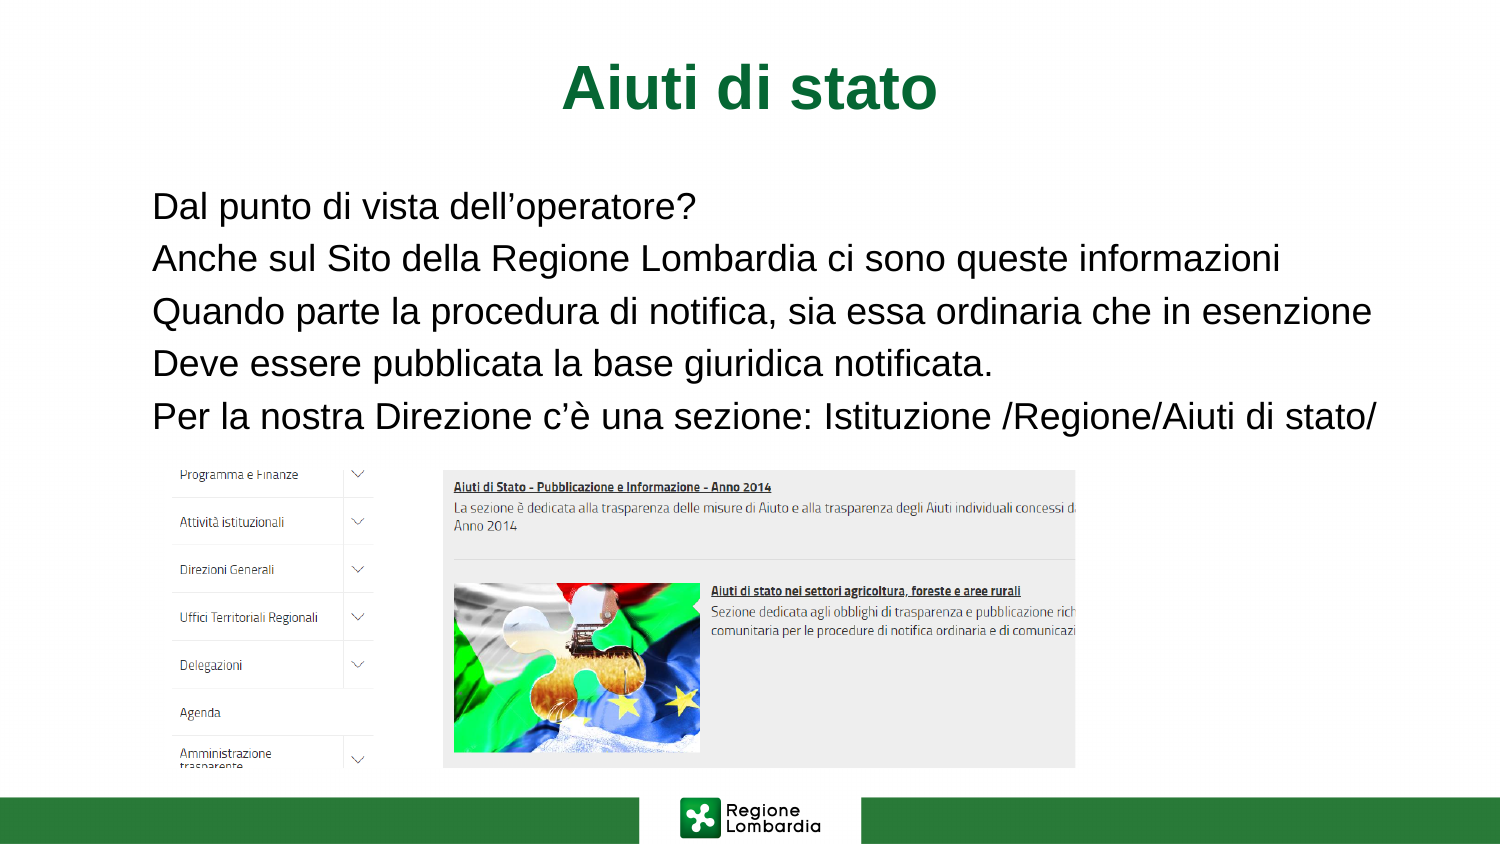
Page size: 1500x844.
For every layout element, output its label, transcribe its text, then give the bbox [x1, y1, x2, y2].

text_box Dal punto di vista dell’operatore? Anche sul Sito della Regione Lombardia ci sono queste informazioni Quando parte la procedura di notifica, sia essa ordinaria che in esenzione Deve essere pubblicata la base giuridica notificata. Per la nostra Direzione c’è una sezione: Istituzione /Regione/Aiuti di stato/ [137, 174, 1413, 757]
picture [0, 0, 1500, 844]
title Aiuti di stato [112, 30, 1388, 139]
